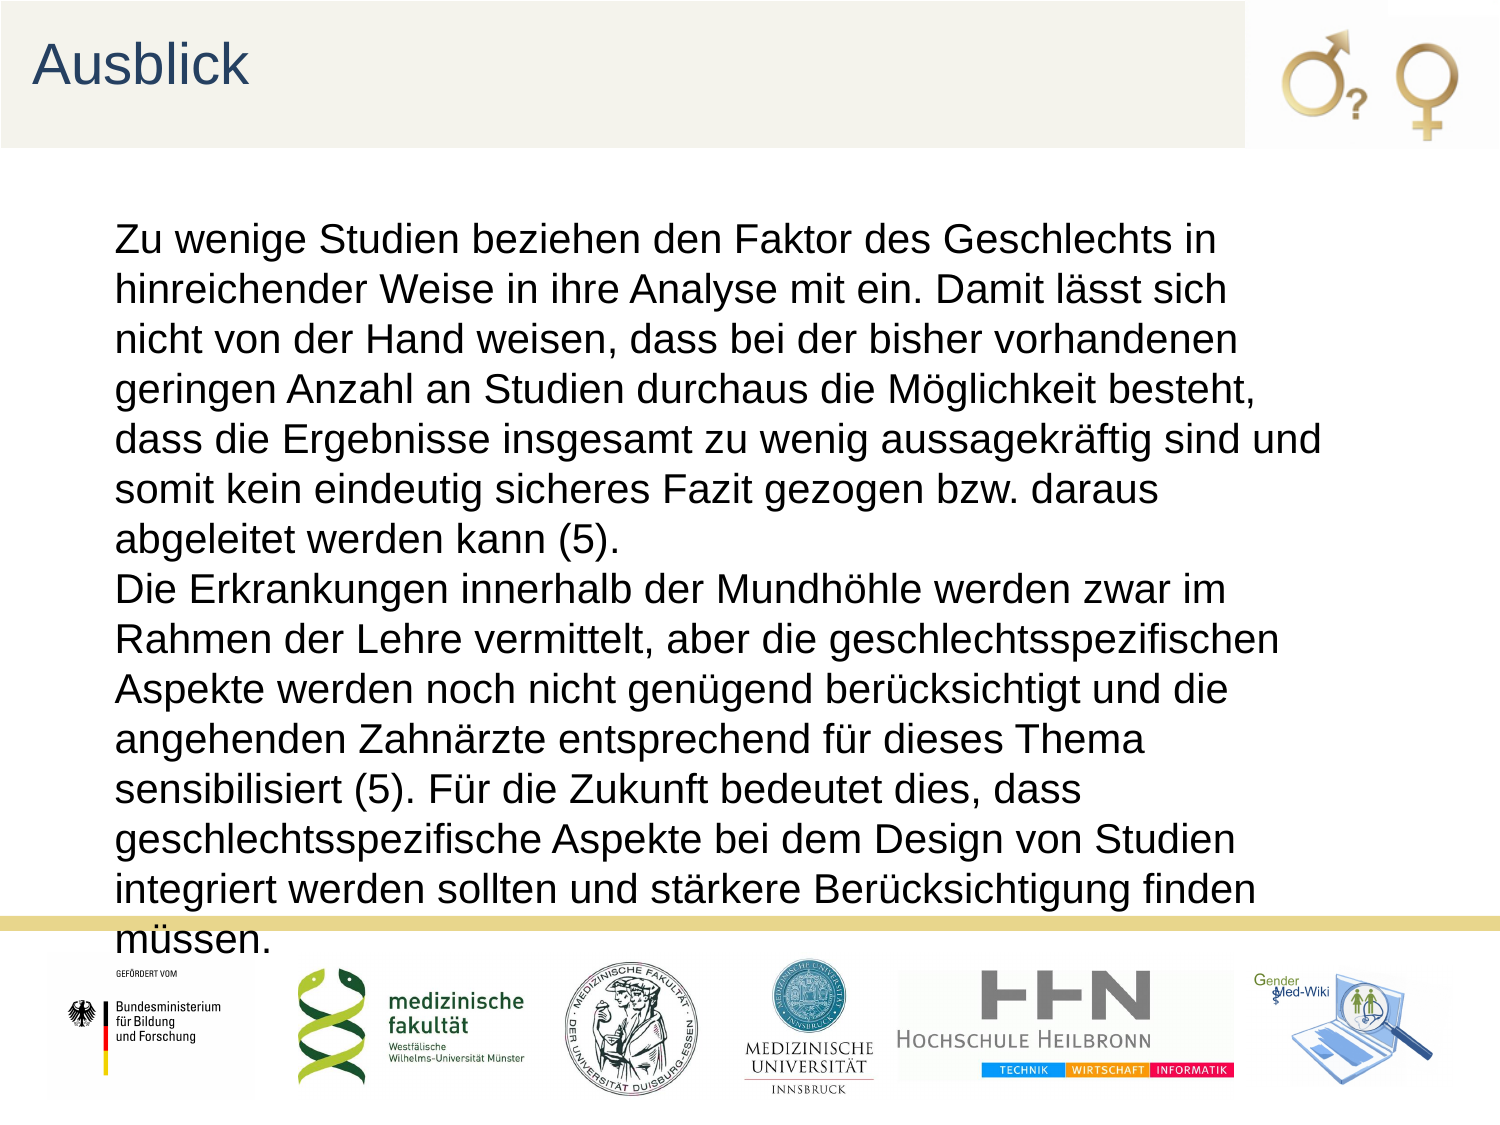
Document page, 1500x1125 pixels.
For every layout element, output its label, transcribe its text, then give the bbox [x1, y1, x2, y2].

picture [47, 952, 255, 1100]
picture [298, 1020, 1234, 1100]
text_box Zu wenige Studien beziehen den Faktor des Geschlechts in hinreichender Weise in ihre Analyse mit ein. Damit lässt sich nicht von der Hand weisen, dass bei der bisher vorhandenen geringen Anzahl an Studien durchaus die Möglichkeit besteht, dass die Ergebnisse insgesamt zu wenig aussagekräftig sind und somit kein eindeutig sicheres Fazit gezogen bzw. daraus abgeleitet werden kann (5). Die Erkrankungen innerhalb der Mundhöhle werden zwar im Rahmen der Lehre vermittelt, aber die geschlechtsspezifischen Aspekte werden noch nicht genügend berücksichtigt und die angehenden Zahnärzte entsprechend für dieses Thema sensibilisiert (5). Für die Zukunft bedeutet dies, dass geschlechtsspezifische Aspekte bei dem Design von Studien integriert werden sollten und stärkere Berücksichtigung finden müssen. [99, 204, 1341, 1020]
picture [1245, 0, 1500, 149]
text_box Ausblick [17, 19, 668, 104]
picture [1246, 965, 1453, 1087]
